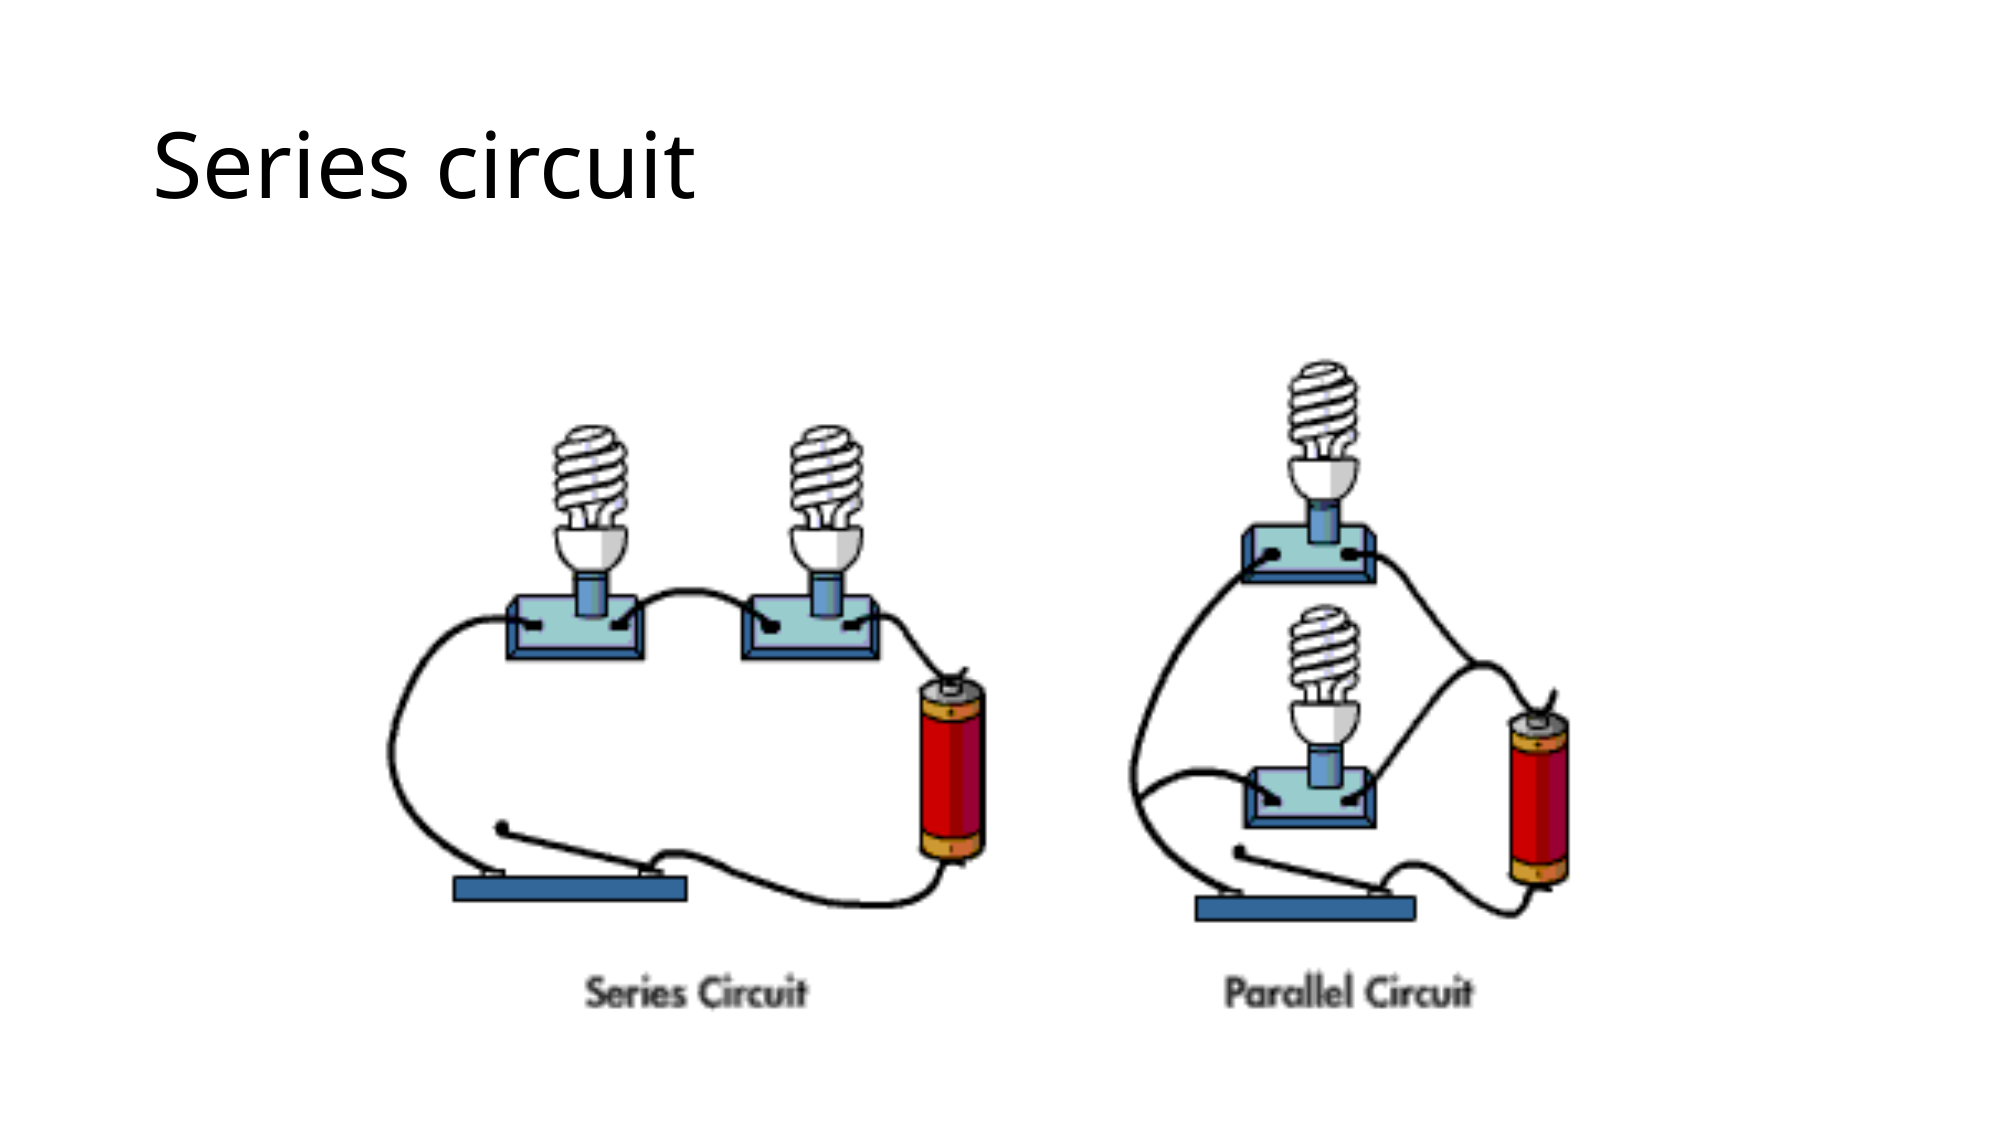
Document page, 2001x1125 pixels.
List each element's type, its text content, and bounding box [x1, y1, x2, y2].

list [288, 274, 1663, 1125]
title Series circuit [137, 59, 1863, 278]
